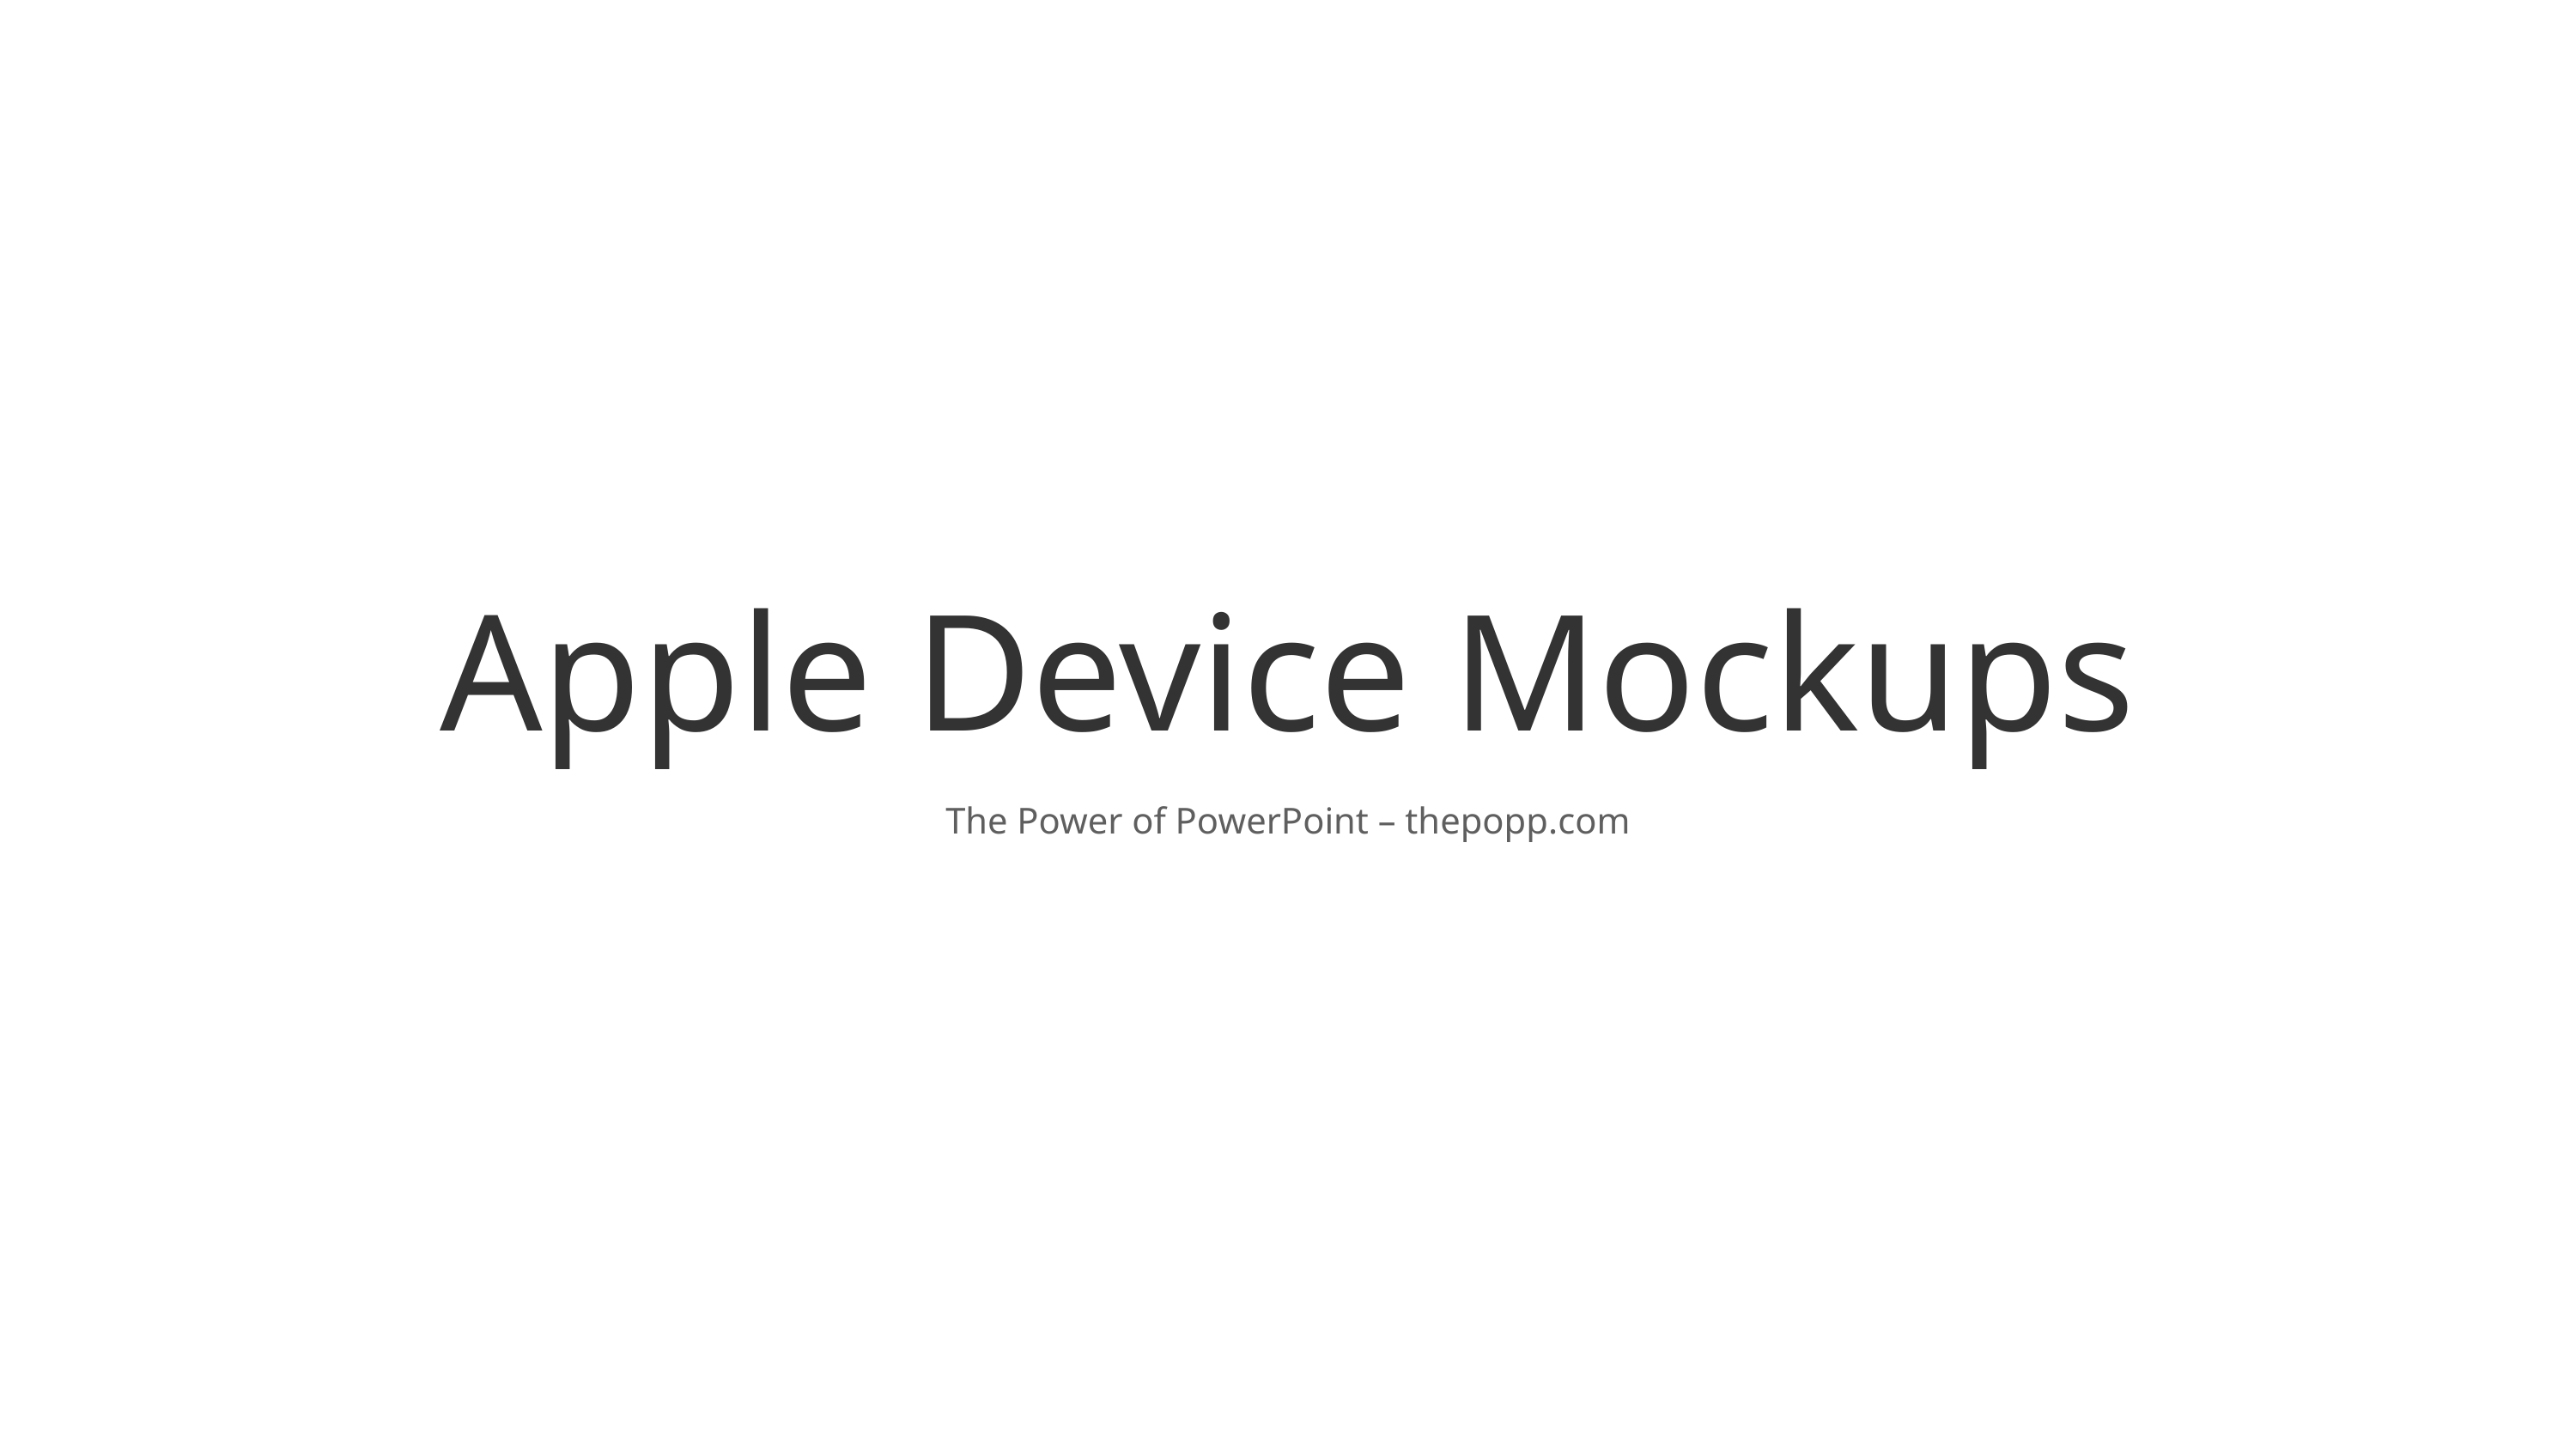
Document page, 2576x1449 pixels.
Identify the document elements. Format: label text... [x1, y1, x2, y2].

subtitle The Power of PowerPoint – thepopp.com [322, 791, 2254, 1142]
title Apple Device Mockups [322, 267, 2254, 773]
